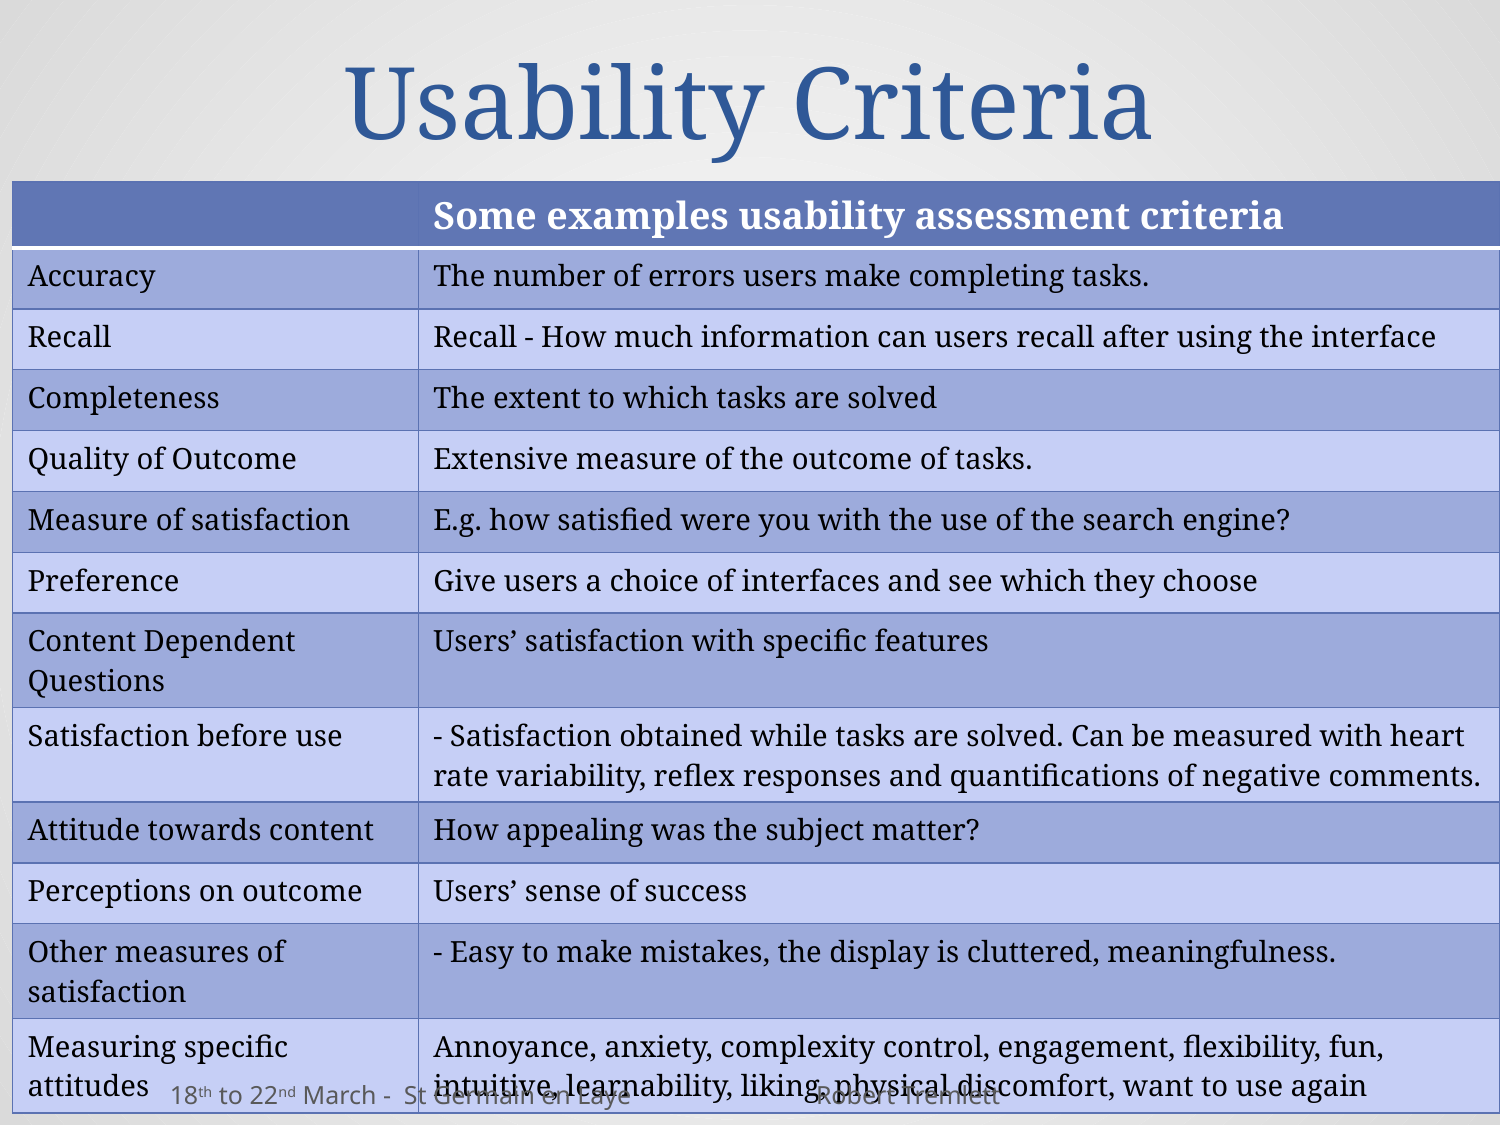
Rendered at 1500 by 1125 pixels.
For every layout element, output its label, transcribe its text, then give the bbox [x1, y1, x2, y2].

table_cell - Satisfaction obtained while tasks are solved. Can be measured with heart rate variability, reflex responses and quantifications of negative comments. [419, 708, 1499, 801]
table_cell Recall [13, 310, 418, 369]
table_cell Accuracy [13, 250, 418, 308]
table_cell Measure of satisfaction [13, 492, 418, 552]
table_cell Perceptions on outcome [13, 864, 418, 923]
table_cell Other measures of satisfaction [13, 924, 418, 1018]
table_cell Give users a choice of interfaces and see which they choose [419, 553, 1499, 612]
table_cell - Easy to make mistakes, the display is cluttered, meaningfulness. [419, 924, 1499, 1018]
table_cell Users’ satisfaction with specific features [419, 614, 1499, 707]
table_cell E.g. how satisfied were you with the use of the search engine? [419, 492, 1499, 552]
table_cell Users’ sense of success [419, 864, 1499, 923]
table_cell The extent to which tasks are solved [419, 370, 1499, 430]
table_cell Satisfaction before use [13, 708, 418, 801]
table_cell How appealing was the subject matter? [419, 803, 1499, 862]
table_cell Attitude towards content [13, 803, 418, 862]
table_cell Quality of Outcome [13, 431, 418, 491]
table_cell Extensive measure of the outcome of tasks. [419, 431, 1499, 491]
table_header Some examples usability assessment criteria [419, 183, 1499, 246]
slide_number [75, 1065, 640, 1125]
table_cell Preference [13, 553, 418, 612]
table_cell Recall - How much information can users recall after using the interface [419, 310, 1499, 369]
table_cell Content Dependent Questions [13, 614, 418, 707]
footer Robert Tremlett [808, 1065, 1220, 1125]
title Usability Criteria [75, 13, 1425, 167]
table_cell Annoyance, anxiety, complexity control, engagement, flexibility, fun, intuitive, learnability, liking, physical discomfort, want to use again [419, 1019, 1499, 1112]
table_cell Measuring specific attitudes [13, 1019, 418, 1112]
table_cell The number of errors users make completing tasks. [419, 250, 1499, 308]
table_header [13, 183, 418, 246]
table_cell Completeness [13, 370, 418, 430]
